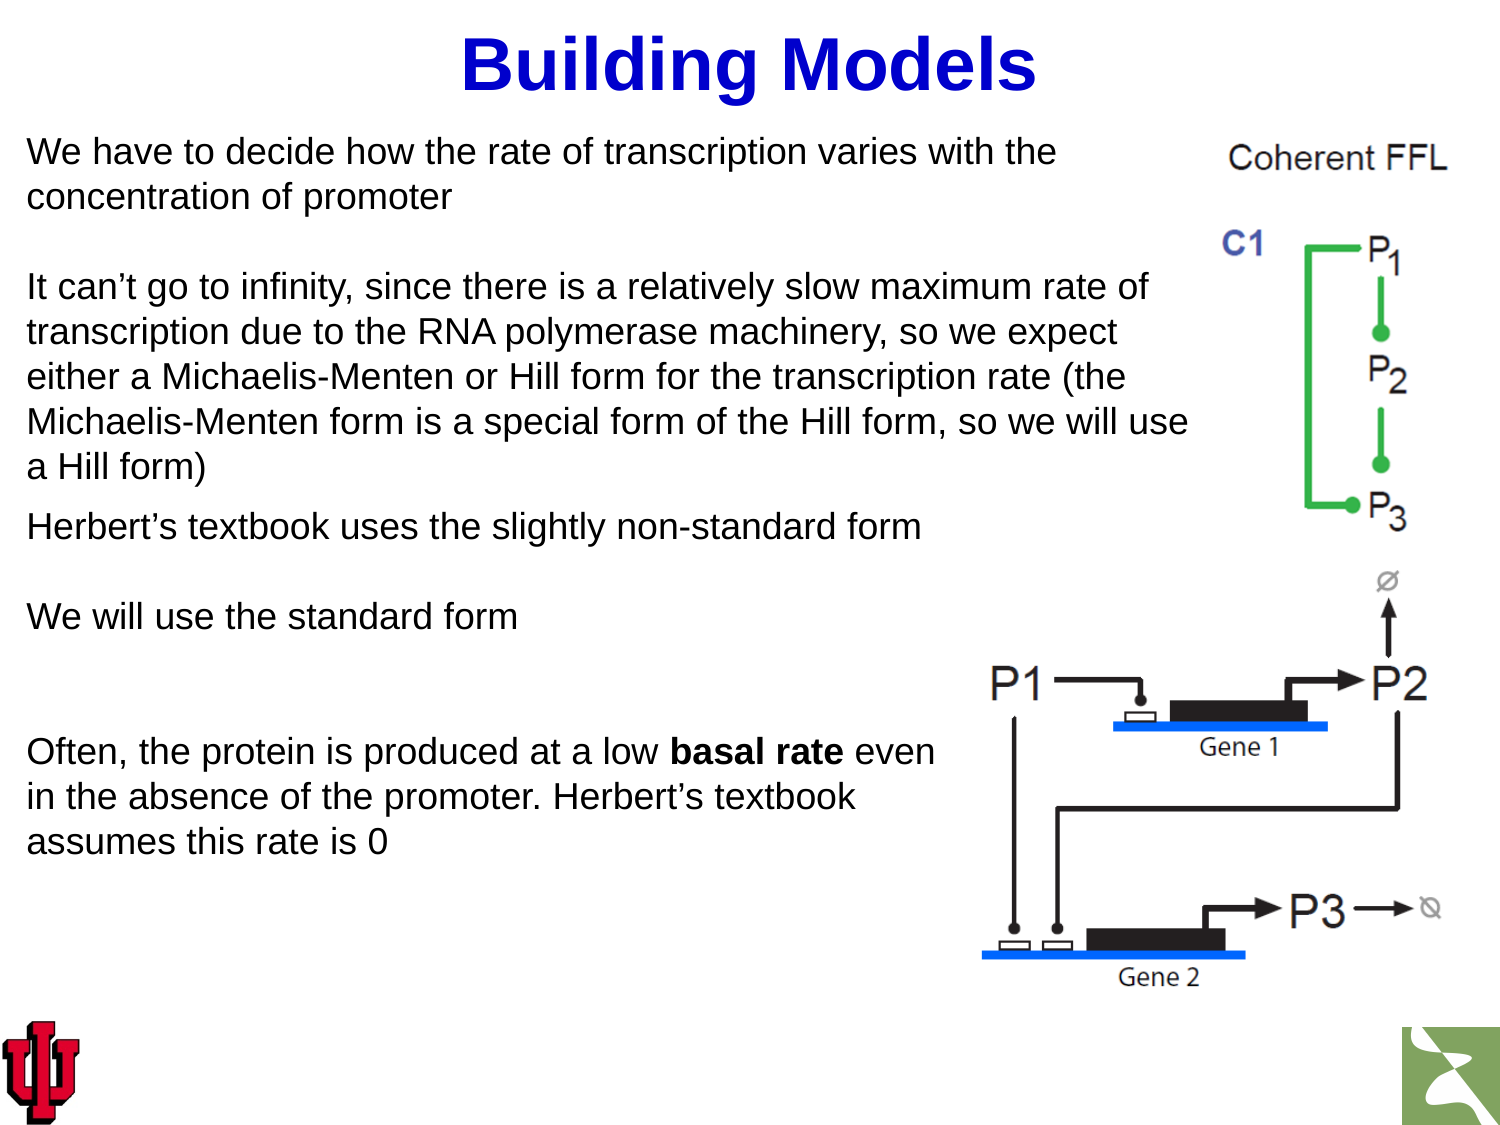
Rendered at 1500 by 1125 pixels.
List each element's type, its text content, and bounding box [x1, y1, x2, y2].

title Building Models [0, 0, 1500, 130]
picture [1204, 129, 1488, 555]
picture [863, 557, 1500, 1025]
text_box [12, 558, 861, 665]
picture [1402, 1027, 1500, 1125]
text_box We have to decide how the rate of transcription varies with the concentration of promoter It can’t go to infinity, since there is a relatively slow maximum rate of transcription due to the RNA polymerase machinery, so we expect either a Michaelis-Menten or Hill form for the transcription rate (the Michaelis-Menten form is a special form of the Hill form, so we will use a Hill form) [11, 119, 1205, 495]
picture [0, 1020, 80, 1125]
